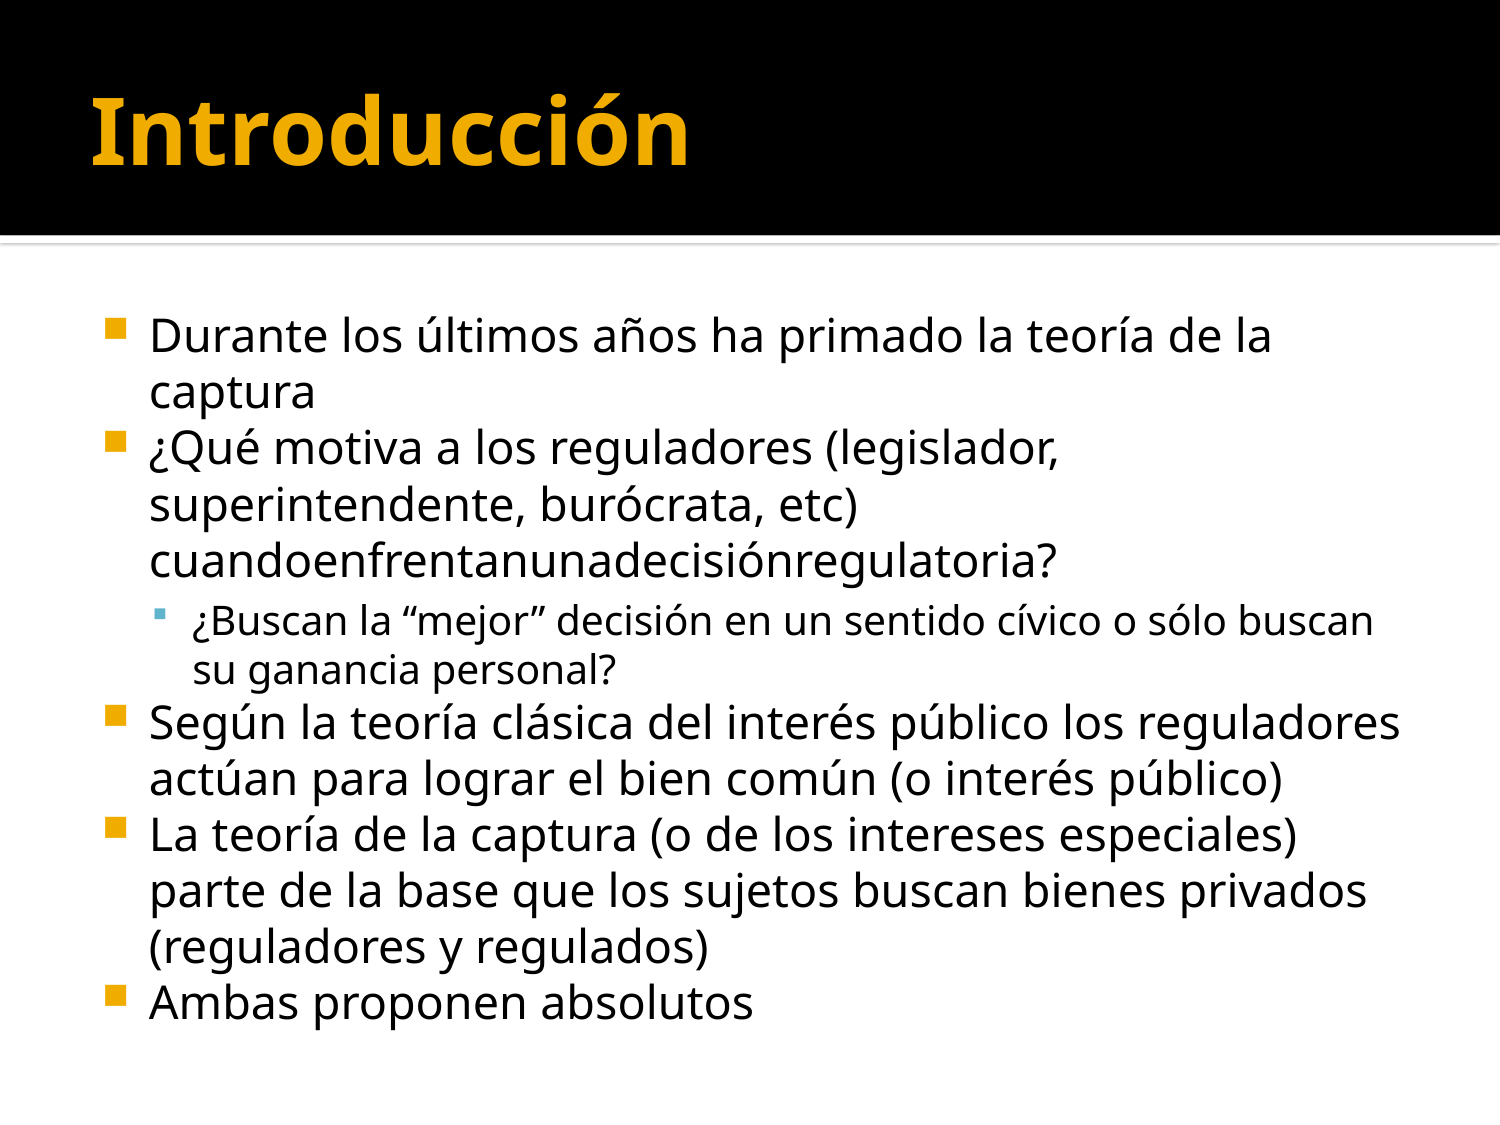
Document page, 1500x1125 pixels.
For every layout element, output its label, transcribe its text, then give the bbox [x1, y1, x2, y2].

list Durante los últimos años ha primado la teoría de la captura ¿Qué motiva a los reguladores (legislador, superintendente, burócrata, etc) cuandoenfrentanunadecisiónregulatoria? ¿Buscan la “mejor” decisión en un sentido cívico o sólo buscan su ganancia personal? Según la teoría clásica del interés público los reguladores actúan para lograr el bien común (o interés público) La teoría de la captura (o de los intereses especiales) parte de la base que los sujetos buscan bienes privados (reguladores y regulados) Ambas proponen absolutos [75, 291, 1425, 1050]
title Introducción [75, 25, 1425, 231]
